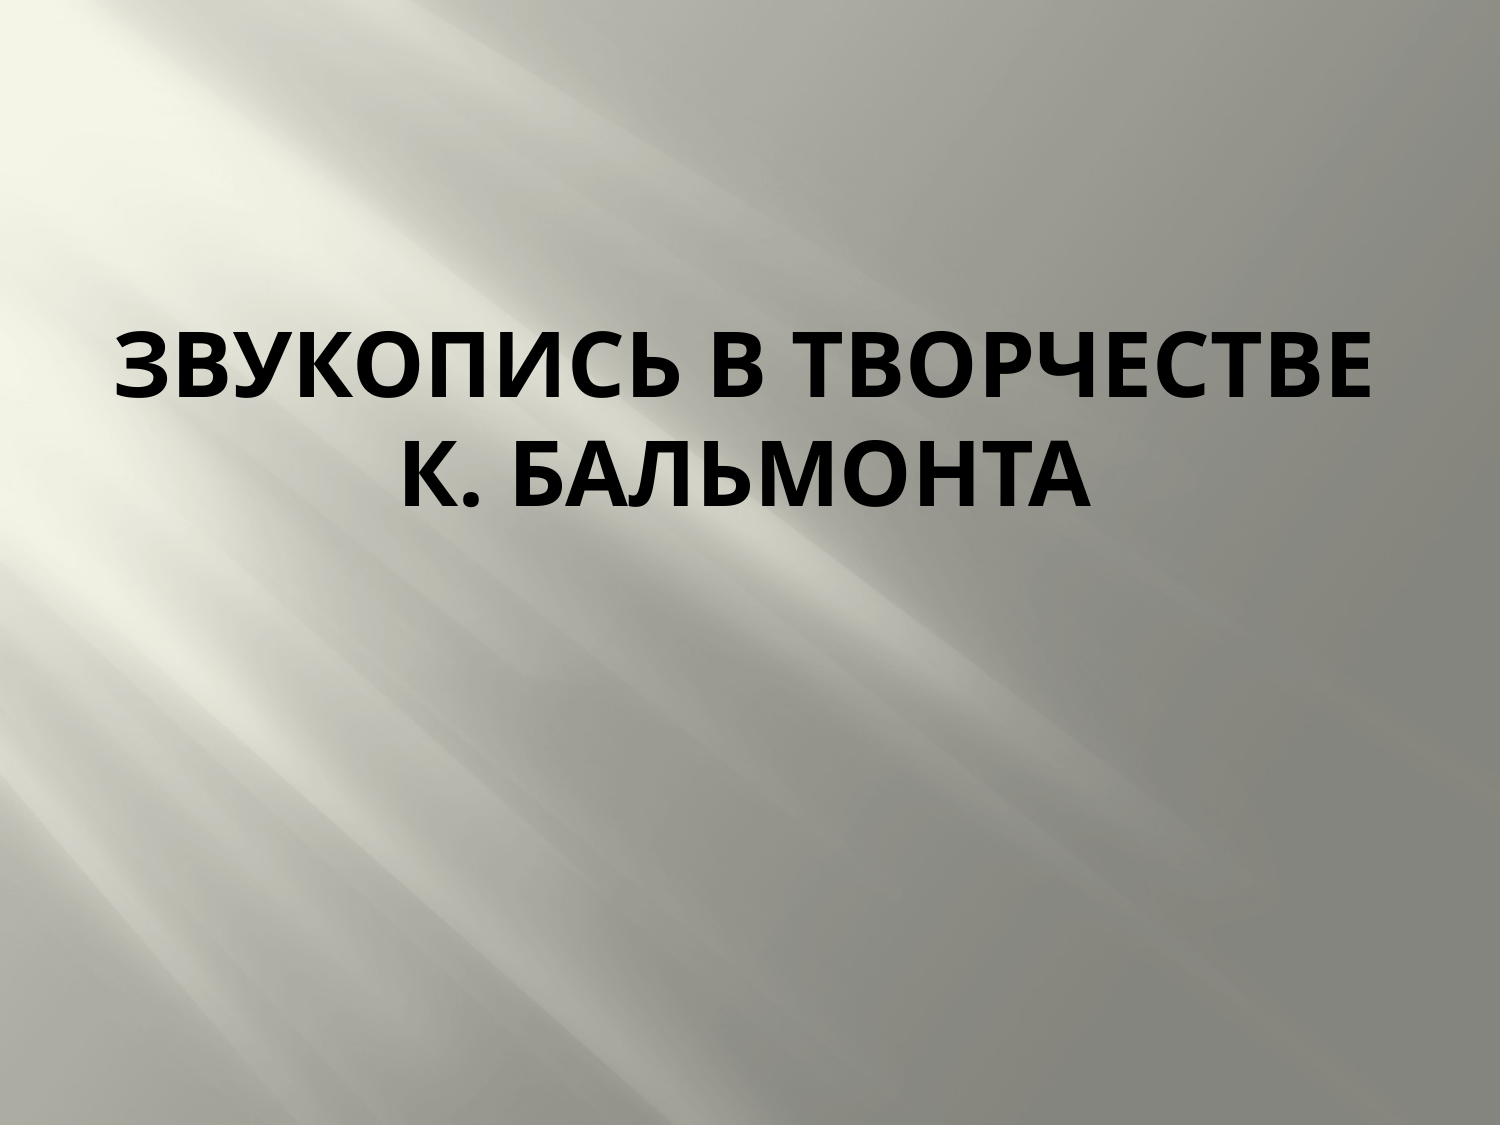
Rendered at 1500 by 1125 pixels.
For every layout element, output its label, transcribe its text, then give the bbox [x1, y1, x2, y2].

title Звукопись в творчестве К. Бальмонта [69, 224, 1420, 525]
